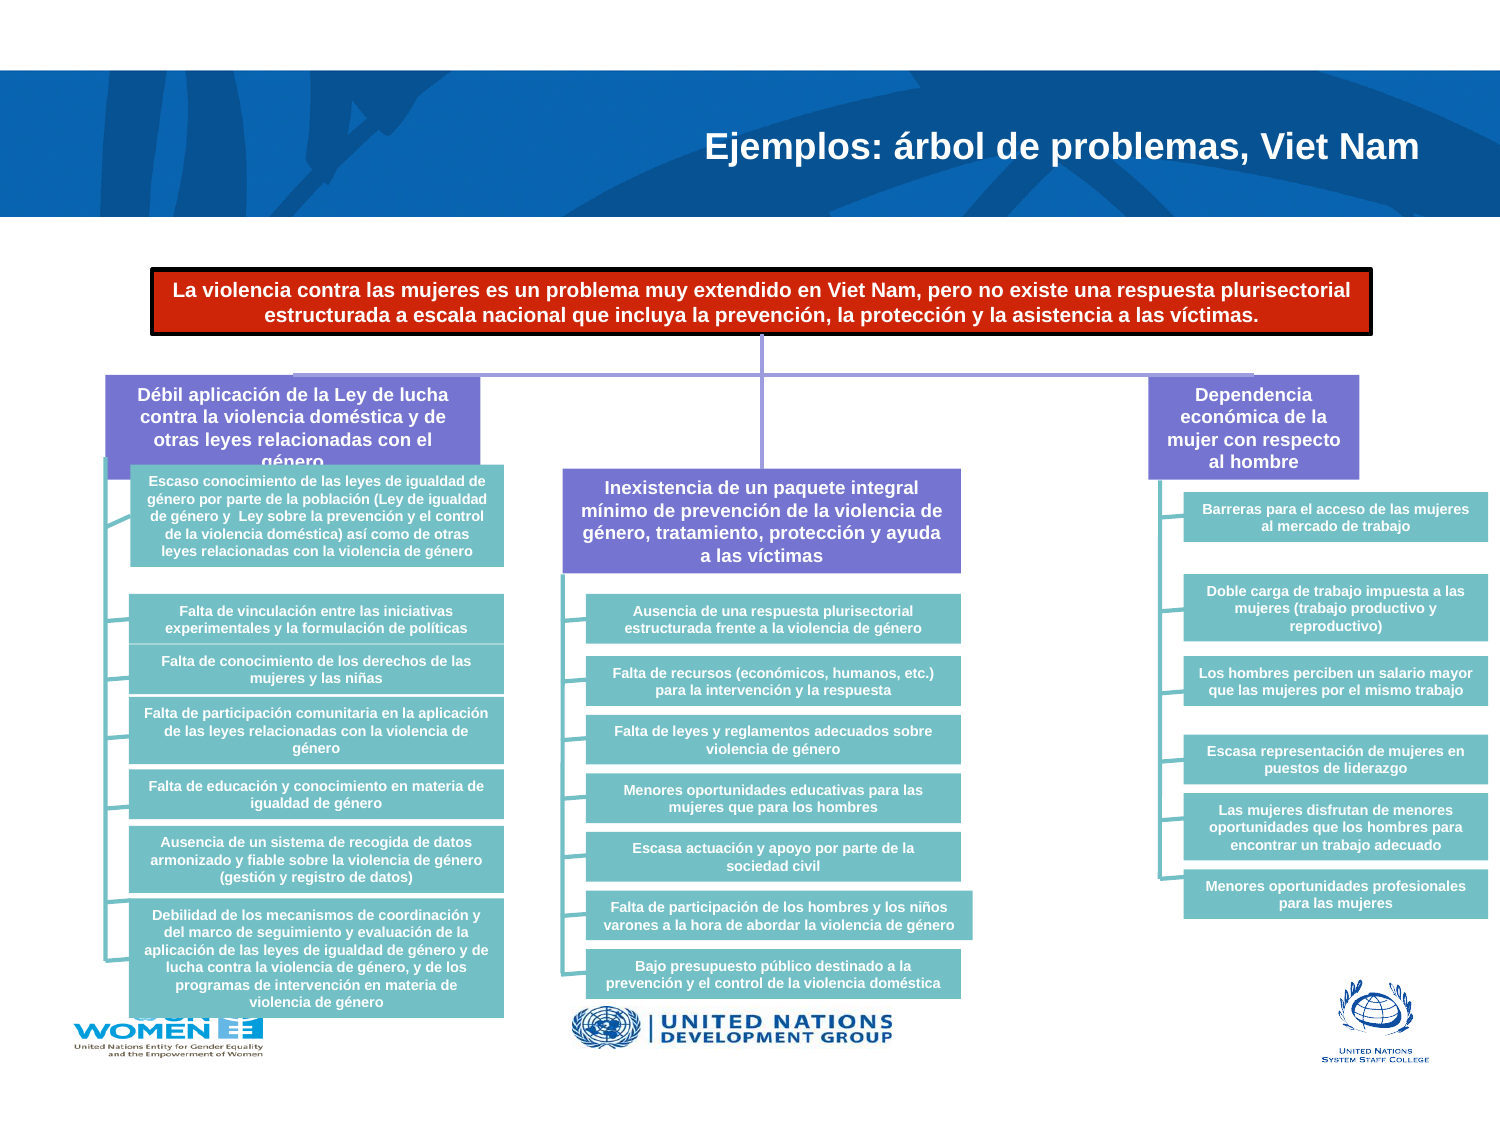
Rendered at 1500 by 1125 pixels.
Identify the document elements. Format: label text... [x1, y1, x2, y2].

title Ejemplos: árbol de problemas, Viet Nam [170, 94, 768, 195]
text_box Ausencia de un sistema de recogida de datos armonizado y fiable sobre la violencia de género (gestión y registro de datos) [128, 825, 504, 893]
text_box La violencia contra las mujeres es un problema muy extendido en Viet Nam, pero no existe una respuesta plurisectorial estructurada a escala nacional que incluya la prevención, la protección y la asistencia a las víctimas. [778, 267, 1373, 336]
title Ejemplos: árbol de problemas, Viet Nam [778, 94, 1447, 195]
text_box La violencia contra las mujeres es un problema muy extendido en Viet Nam, pero no existe una respuesta plurisectorial estructurada a escala nacional que incluya la prevención, la protección y la asistencia a las víctimas. [150, 267, 768, 336]
text_box Falta de participación comunitaria en la aplicación de las leyes relacionadas con la violencia de género [128, 696, 504, 765]
text_box Escasa representación de mujeres en puestos de liderazgo [1183, 734, 1489, 785]
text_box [560, 618, 587, 622]
text_box Menores oportunidades profesionales para las mujeres [1183, 869, 1489, 919]
text_box Falta de participación de los hombres y los niños varones a la hora de abordar la violencia de género [585, 890, 973, 941]
text_box Ausencia de una respuesta plurisectorial estructurada frente a la violencia de género [585, 593, 768, 644]
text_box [105, 618, 131, 622]
picture [572, 1006, 892, 1049]
picture [73, 1006, 263, 1058]
text_box Débil aplicación de la Ley de lucha contra la violencia doméstica y de otras leyes relacionadas con el género [105, 374, 481, 480]
text_box Ausencia de una respuesta plurisectorial estructurada frente a la violencia de género [778, 593, 961, 644]
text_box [1159, 876, 1186, 880]
text_box Debilidad de los mecanismos de coordinación y del marco de seguimiento y evaluación de la aplicación de las leyes de igualdad de género y de lucha contra la violencia de género, y de los programas de intervención en materia de violencia de género [128, 898, 504, 1018]
text_box Dependencia económica de la mujer con respecto al hombre [1148, 374, 1360, 480]
text_box Barreras para el acceso de las mujeres al mercado de trabajo [1183, 492, 1489, 542]
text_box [560, 737, 587, 741]
text_box Falta de conocimiento de los derechos de las mujeres y las niñas [128, 644, 504, 695]
text_box Menores oportunidades educativas para las mujeres que para los hombres [778, 773, 961, 824]
text_box Falta de recursos (económicos, humanos, etc.) para la intervención y la respuesta [778, 656, 961, 706]
picture [1322, 979, 1429, 1063]
text_box Las mujeres disfrutan de menores oportunidades que los hombres para encontrar un trabajo adecuado [1183, 793, 1489, 861]
text_box Los hombres perciben un salario mayor que las mujeres por el mismo trabajo [1183, 656, 1489, 706]
text_box Bajo presupuesto público destinado a la prevención y el control de la violencia doméstica [585, 949, 961, 999]
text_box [105, 735, 131, 739]
text_box Falta de leyes y reglamentos adecuados sobre violencia de género [778, 714, 961, 765]
text_box Falta de leyes y reglamentos adecuados sobre violencia de género [585, 714, 768, 765]
text_box Falta de recursos (económicos, humanos, etc.) para la intervención y la respuesta [585, 656, 768, 706]
text_box Inexistencia de un paquete integral mínimo de prevención de la violencia de género, tratamiento, protección y ayuda a las víctimas [778, 468, 961, 574]
picture [0, 70, 773, 217]
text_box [560, 796, 587, 800]
text_box Falta de educación y conocimiento en materia de igualdad de género [128, 769, 504, 820]
text_box Escaso conocimiento de las leyes de igualdad de género por parte de la población (Ley de igualdad de género y Ley sobre la prevención y el control de la violencia doméstica) así como de otras leyes relacionadas con la violencia de género [130, 464, 504, 567]
text_box Inexistencia de un paquete integral mínimo de prevención de la violencia de género, tratamiento, protección y ayuda a las víctimas [562, 468, 768, 574]
text_box Doble carga de trabajo impuesta a las mujeres (trabajo productivo y reproductivo) [1183, 574, 1489, 642]
text_box Menores oportunidades educativas para las mujeres que para los hombres [585, 773, 768, 824]
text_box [105, 958, 131, 962]
picture [774, 70, 1500, 217]
text_box Falta de vinculación entre las iniciativas experimentales y la formulación de políticas [128, 593, 504, 644]
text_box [560, 913, 587, 917]
text_box Escasa actuación y apoyo por parte de la sociedad civil [585, 831, 961, 882]
